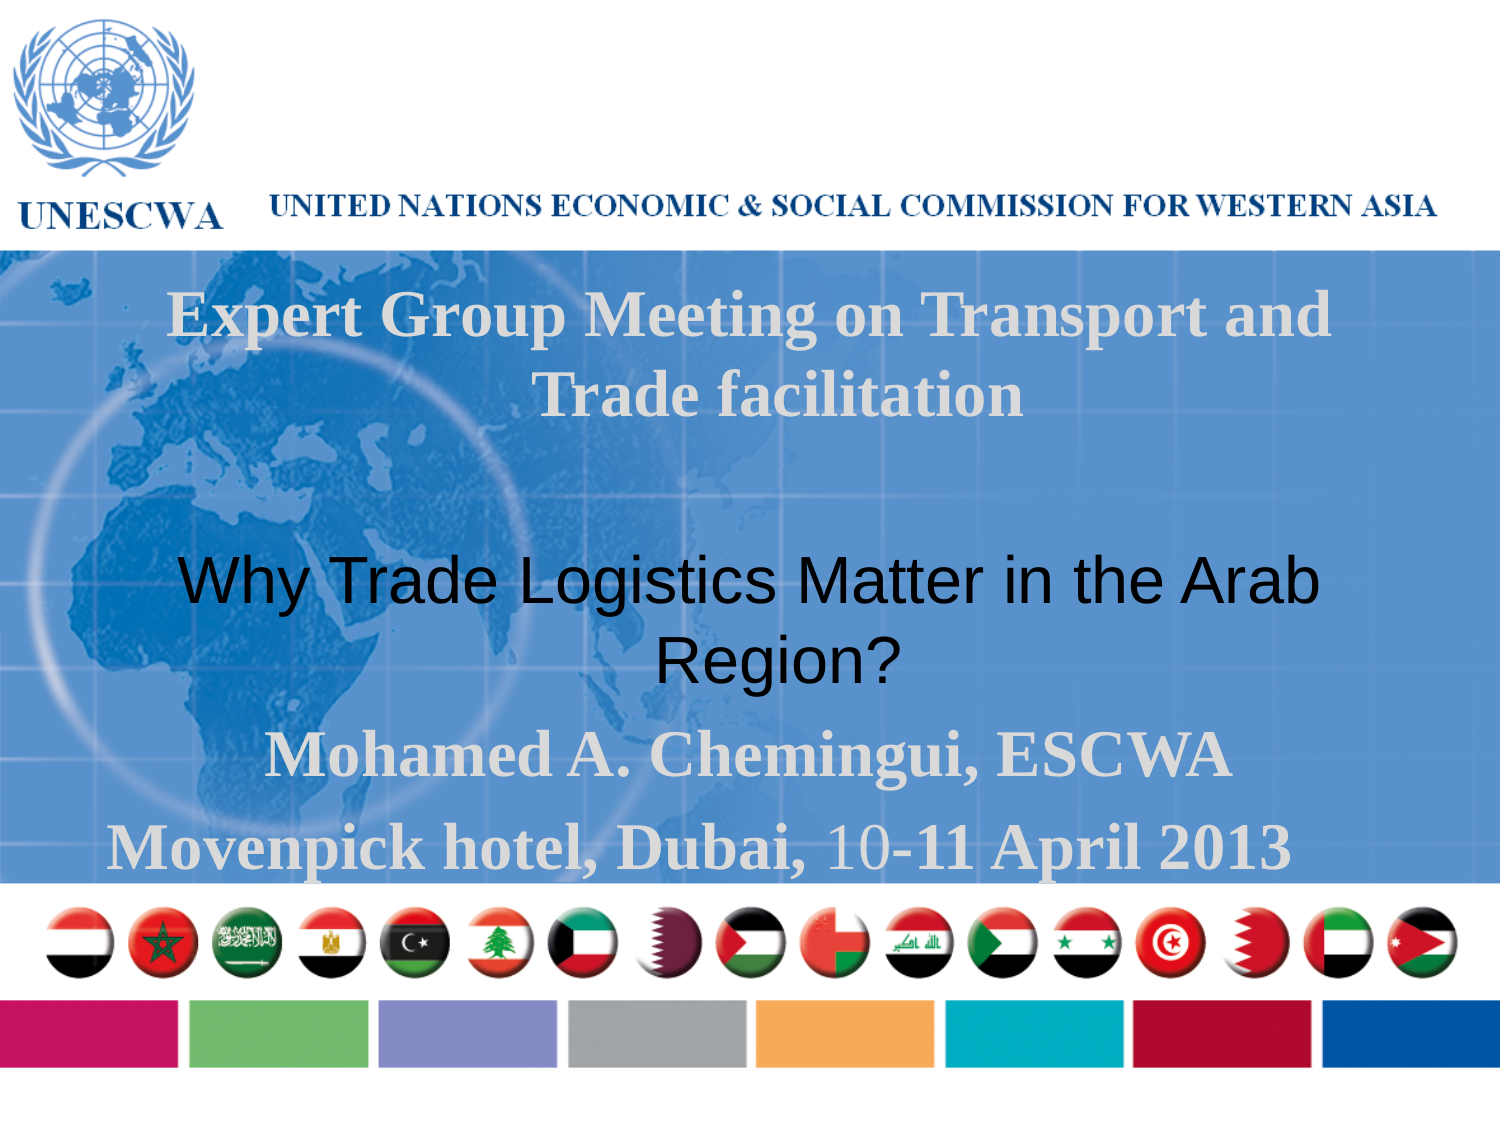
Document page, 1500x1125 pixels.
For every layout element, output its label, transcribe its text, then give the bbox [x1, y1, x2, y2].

list Expert Group Meeting on Transport and Trade facilitation Why Trade Logistics Matter in the Arab Region? Mohamed A. Chemingui, ESCWA Movenpick hotel, Dubai, 10-11 April 2013 [75, 262, 1425, 1005]
picture [0, 0, 1500, 1125]
